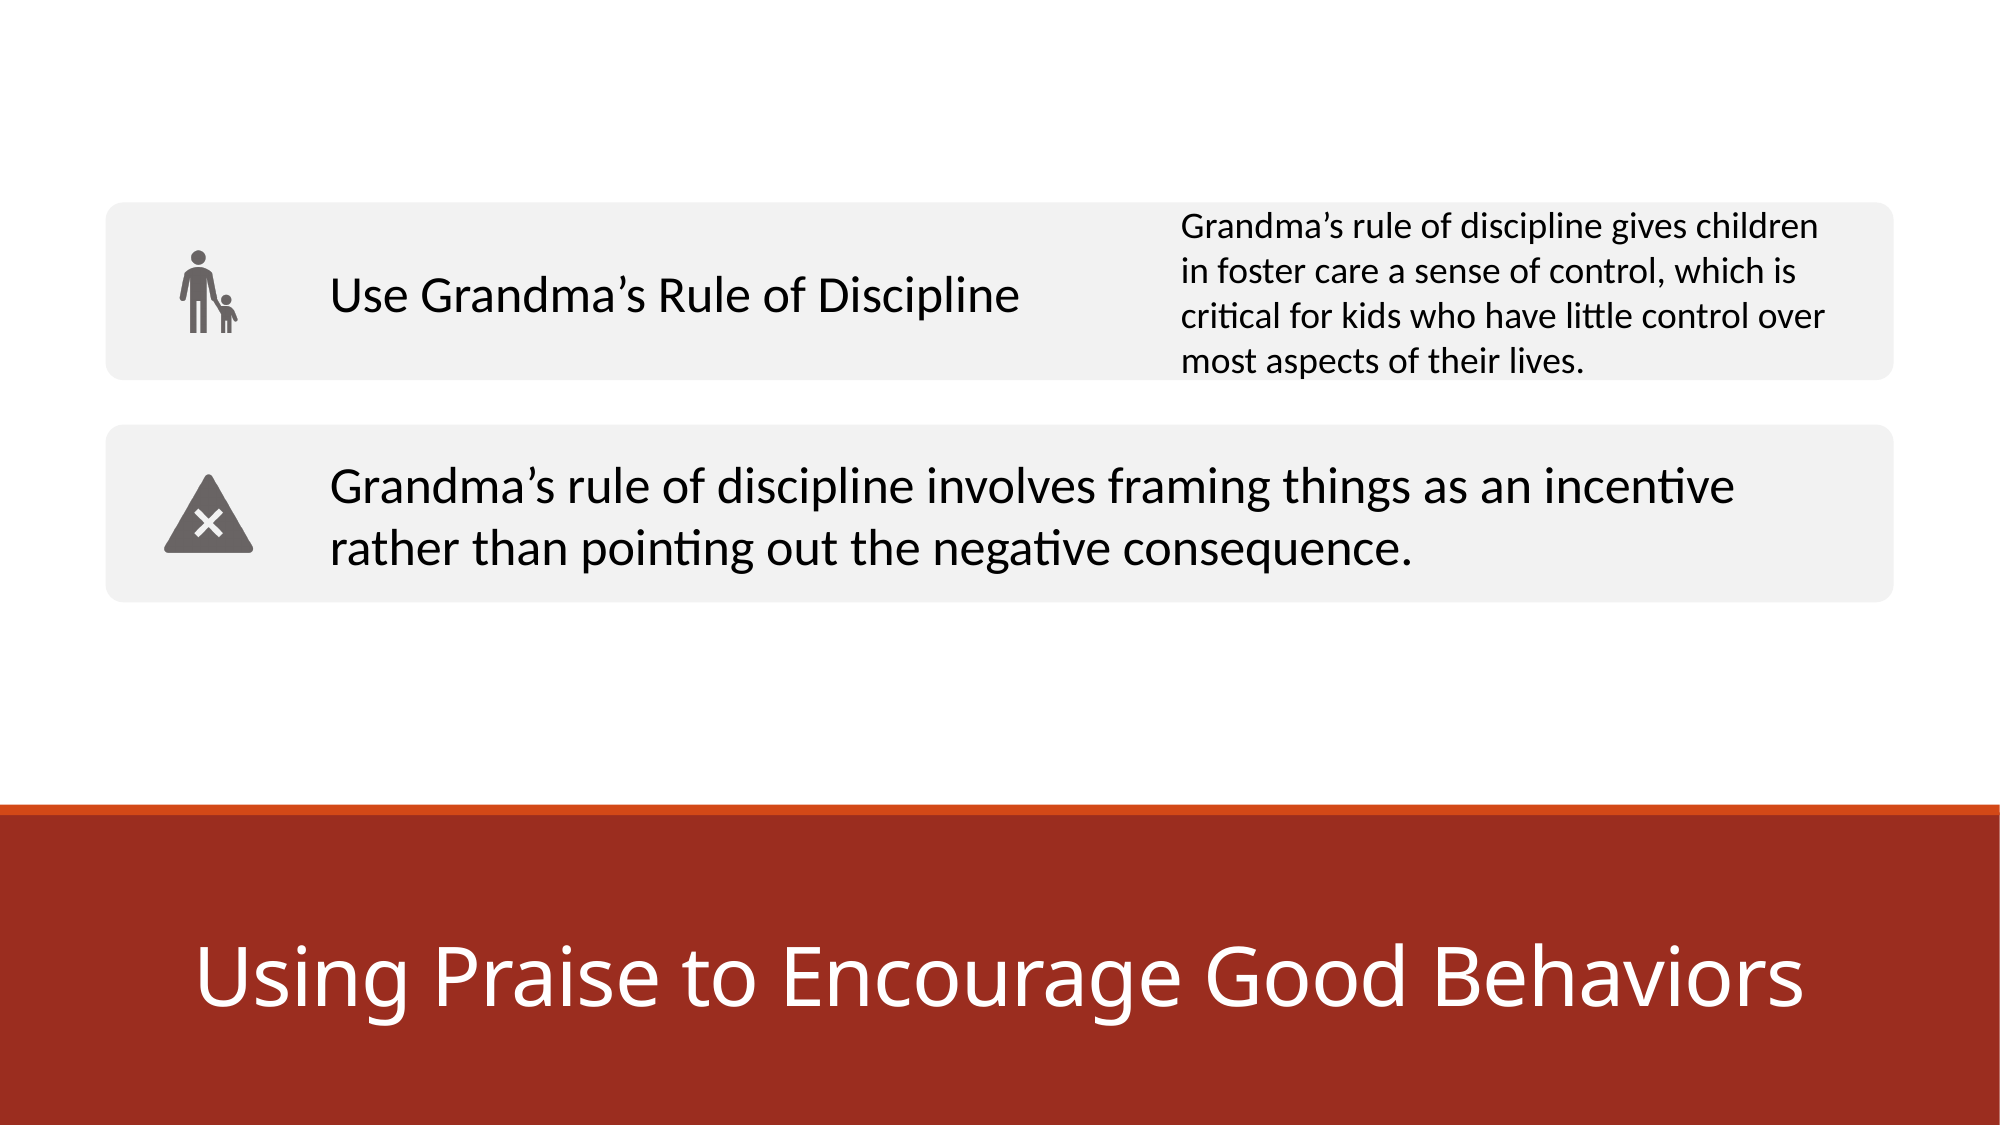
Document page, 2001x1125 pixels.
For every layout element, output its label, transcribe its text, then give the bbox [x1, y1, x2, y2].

text_box [0, 803, 2000, 816]
title Using Praise to Encourage Good Behaviors [174, 861, 1825, 1031]
text_box [0, 816, 2000, 1125]
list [104, 104, 1895, 700]
text_box [0, 0, 2000, 803]
